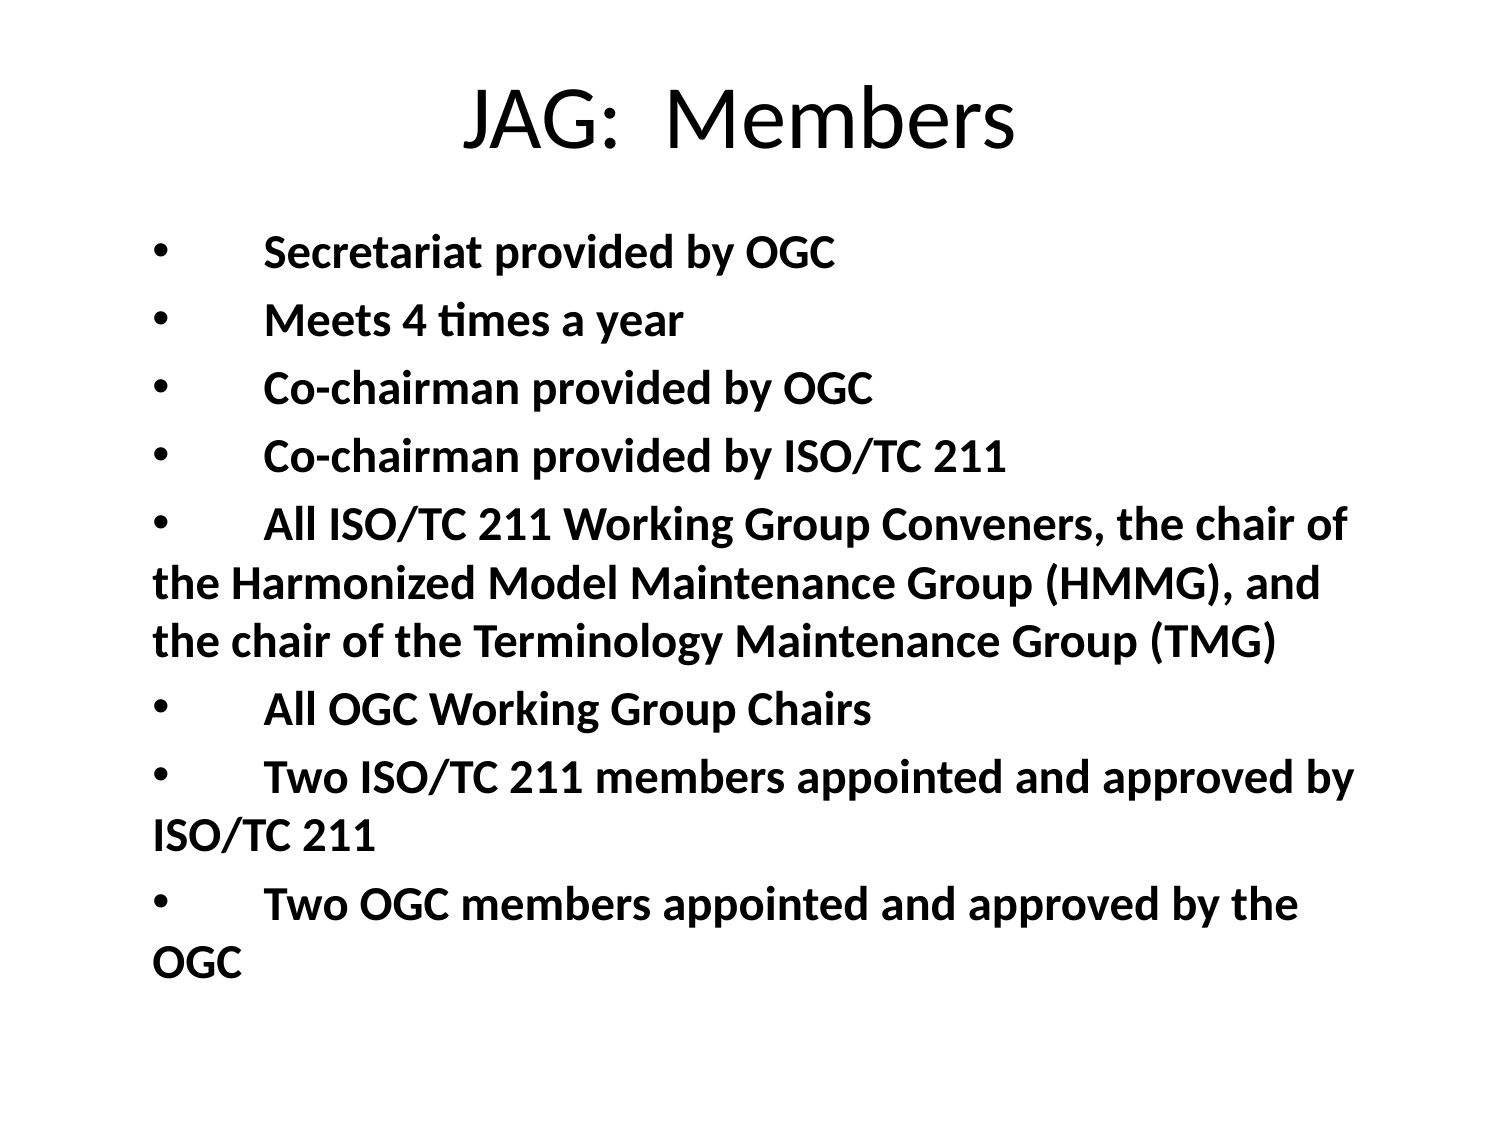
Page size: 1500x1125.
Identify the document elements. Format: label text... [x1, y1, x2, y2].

title JAG: Members [112, 50, 1388, 175]
subtitle Secretariat provided by OGC Meets 4 times a year Co-chairman provided by OGC Co-chairman provided by ISO/TC 211 All ISO/TC 211 Working Group Conveners, the chair of the Harmonized Model Maintenance Group (HMMG), and the chair of the Terminology Maintenance Group (TMG) All OGC Working Group Chairs Two ISO/TC 211 members appointed and approved by ISO/TC 211 Two OGC members appointed and approved by the OGC [137, 212, 1375, 1063]
